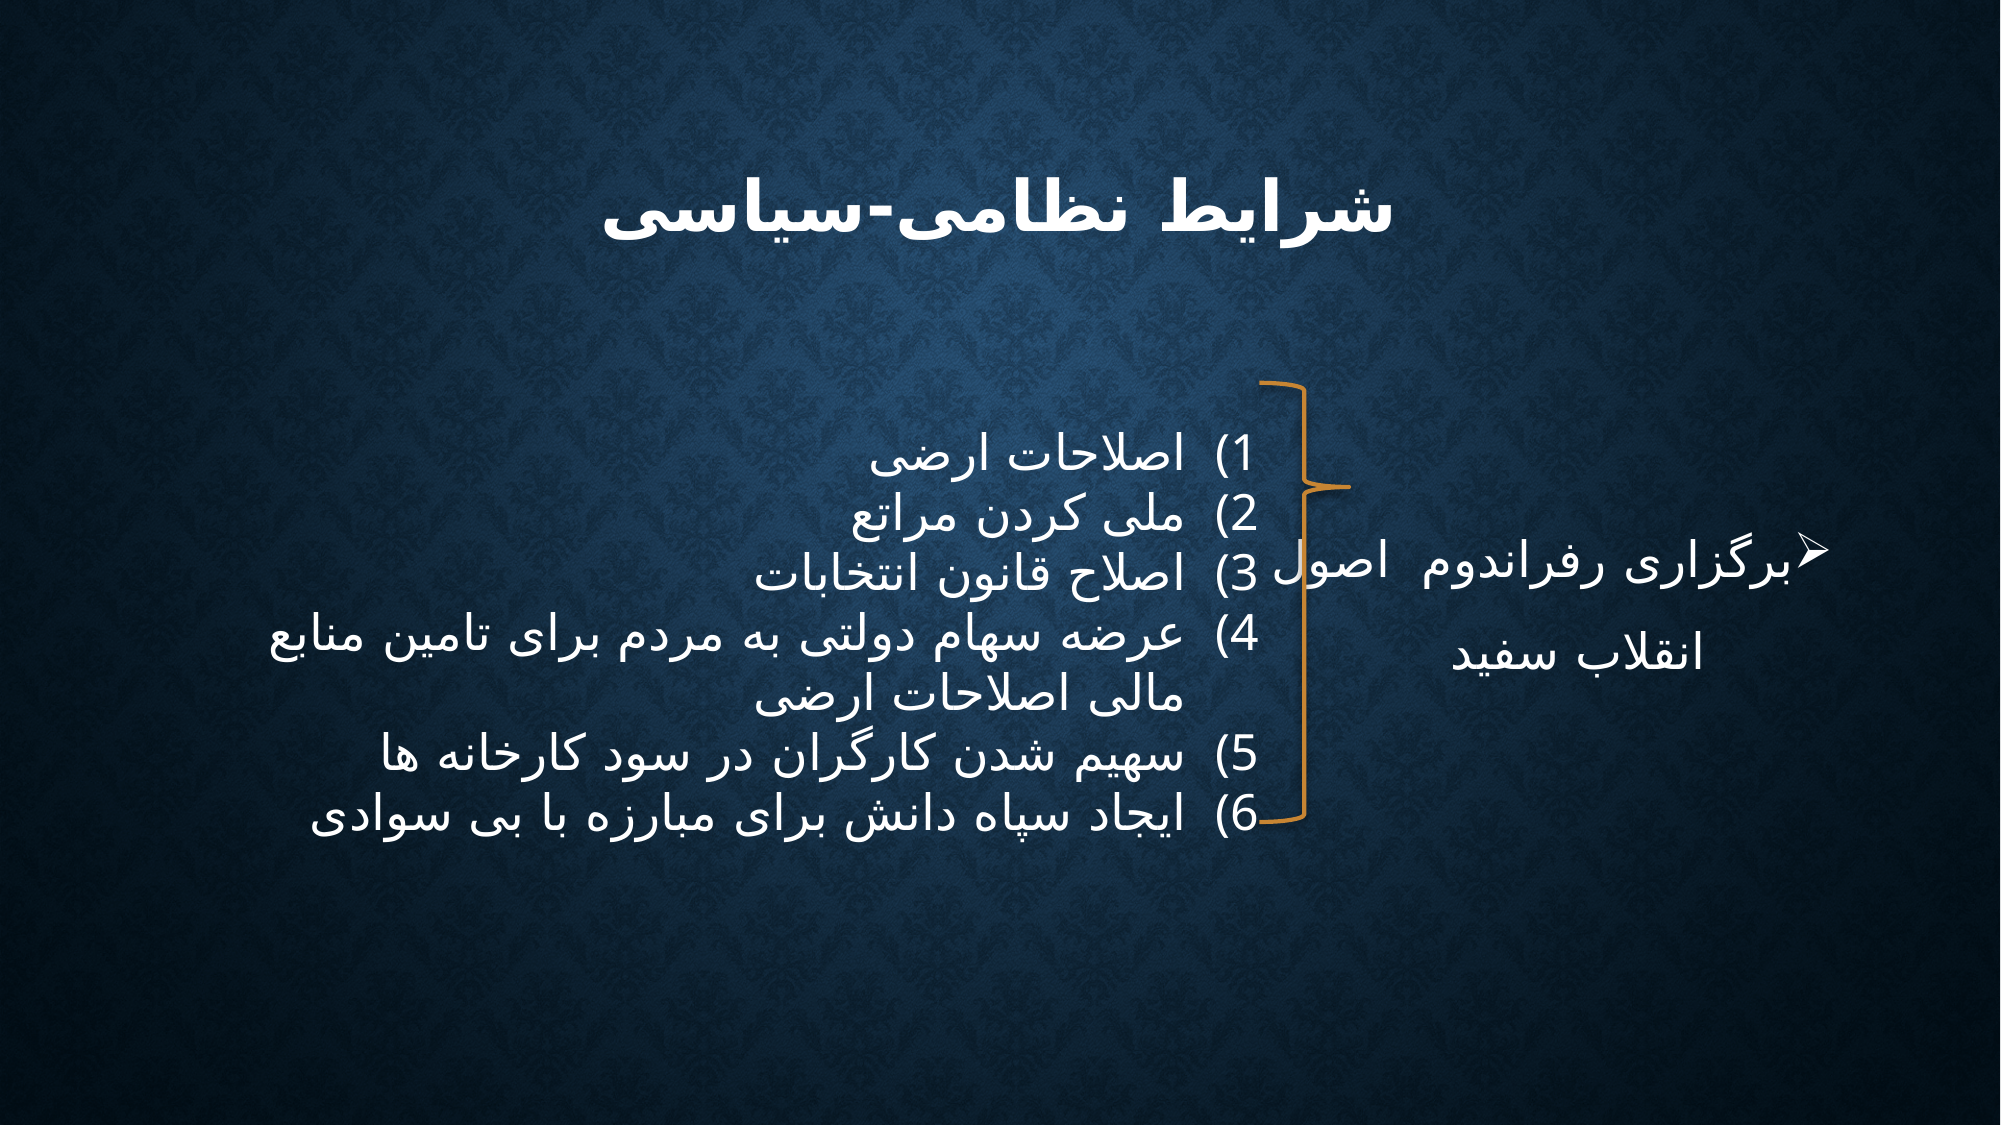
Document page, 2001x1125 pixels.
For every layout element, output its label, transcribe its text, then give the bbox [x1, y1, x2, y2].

text_box [1259, 380, 1352, 824]
title شرایط نظامی-سیاسی [149, 99, 1849, 318]
text_box اصلاحات ارضی ملی کردن مراتع اصلاح قانون انتخابات عرضه سهام دولتی به مردم برای تامین منابع مالی اصلاحات ارضی سهیم شدن کارگران در سود کارخانه ها ایجاد سپاه دانش برای مبارزه با بی سوادی [152, 413, 1277, 848]
list برگزاری رفراندوم اصول انقلاب سفید [149, 343, 1849, 950]
